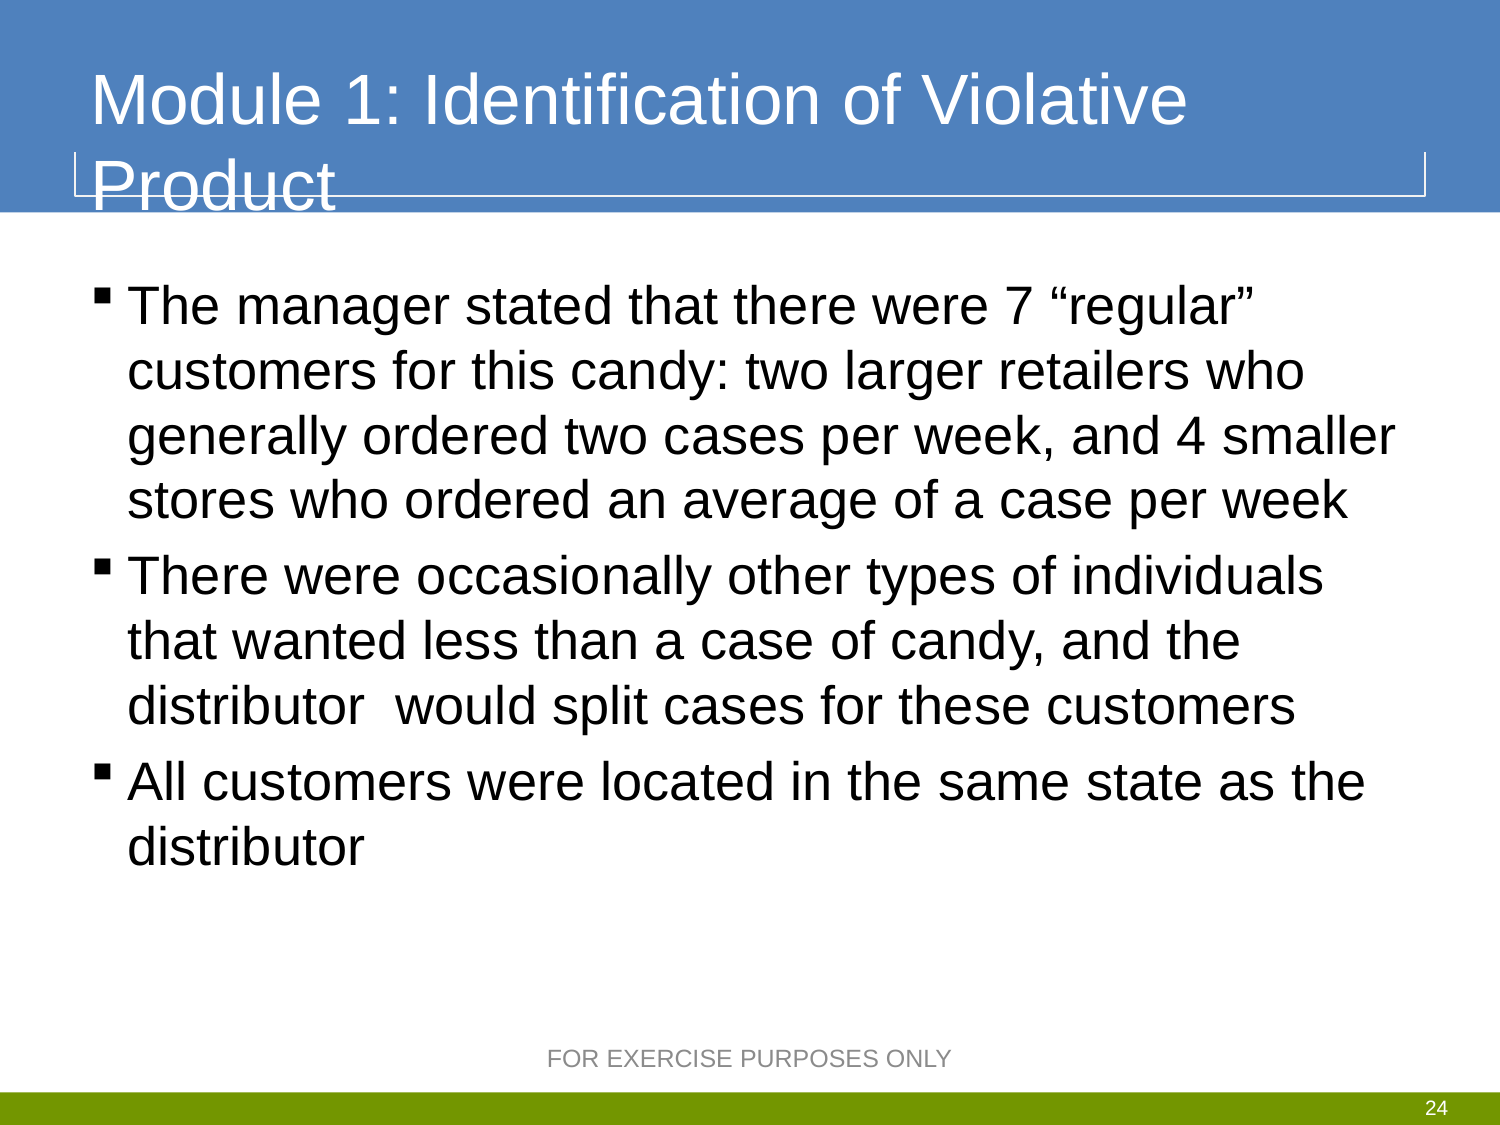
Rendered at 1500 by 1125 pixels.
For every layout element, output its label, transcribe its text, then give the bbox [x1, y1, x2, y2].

list The manager stated that there were 7 “regular” customers for this candy: two larger retailers who generally ordered two cases per week, and 4 smaller stores who ordered an average of a case per week There were occasionally other types of individuals that wanted less than a case of candy, and the distributor would split cases for these customers All customers were located in the same state as the distributor [74, 262, 1426, 1006]
footer FOR EXERCISE PURPOSES ONLY [512, 1042, 988, 1103]
title Module 1: Identification of Violative Product [74, 44, 1426, 233]
